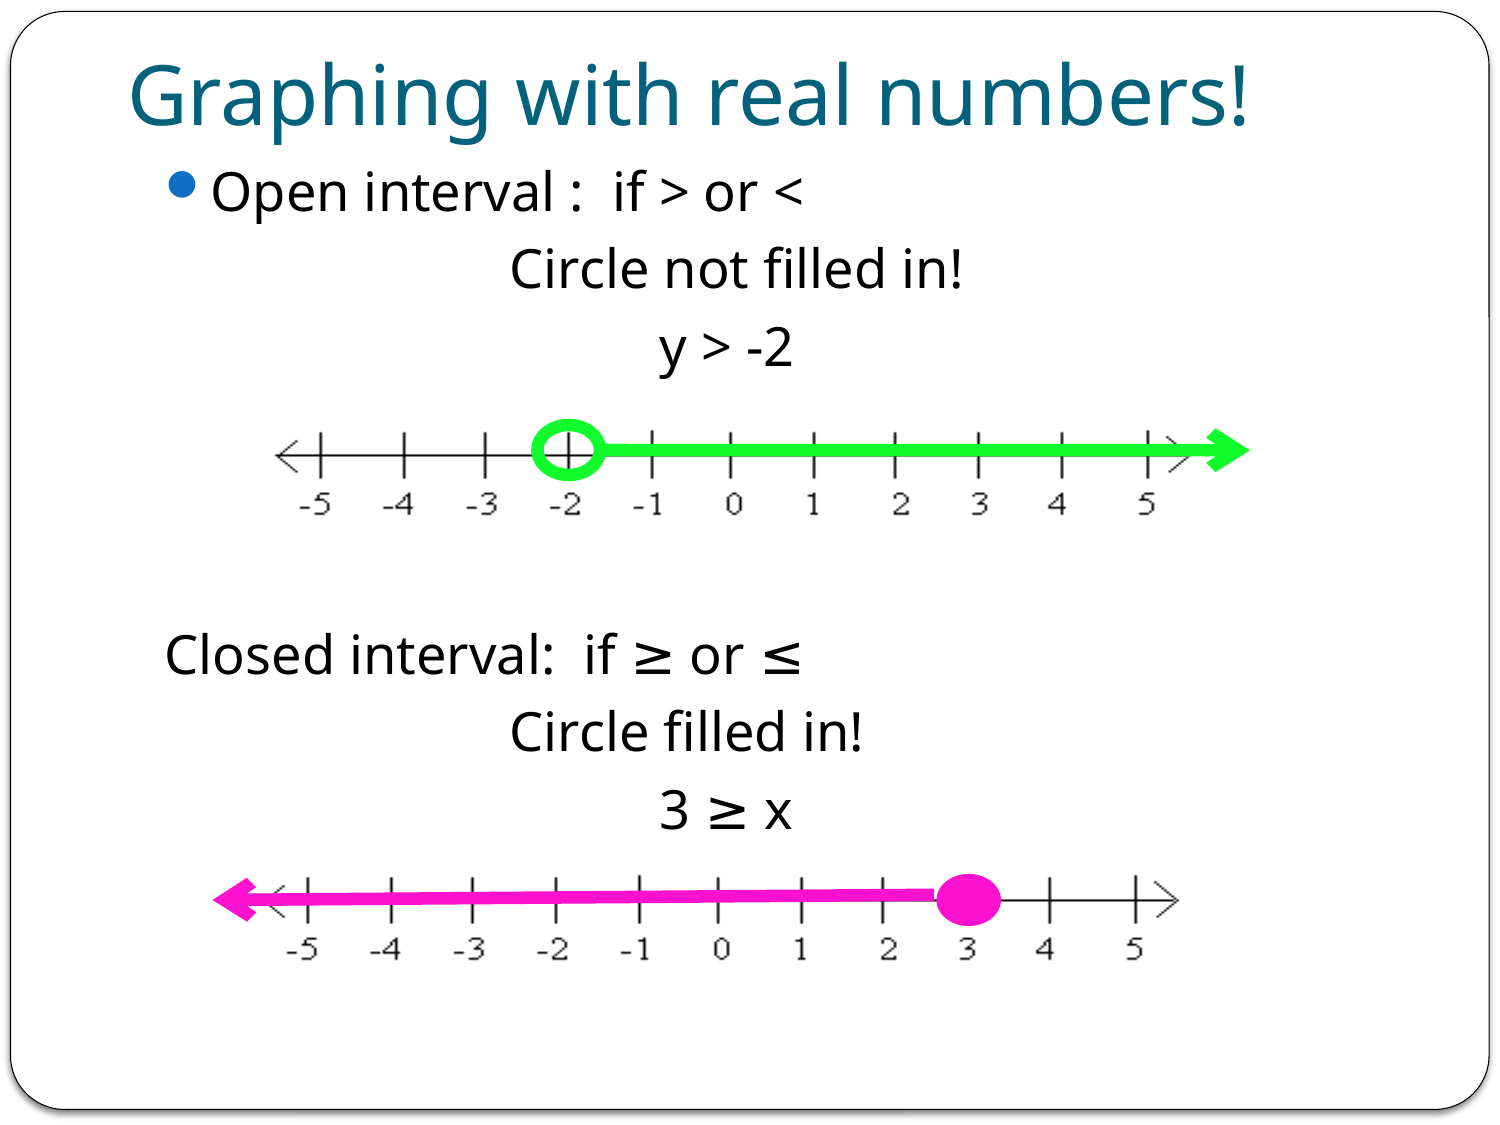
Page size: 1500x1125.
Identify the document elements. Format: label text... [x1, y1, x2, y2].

picture [187, 862, 1263, 1063]
title Graphing with real numbers! [112, 24, 1388, 158]
list Open interval : if > or < Circle not filled in! y > -2 Closed interval: if ≥ or ≤ Circle filled in! 3 ≥ x [150, 149, 1425, 988]
picture [199, 399, 1276, 618]
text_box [212, 894, 935, 901]
